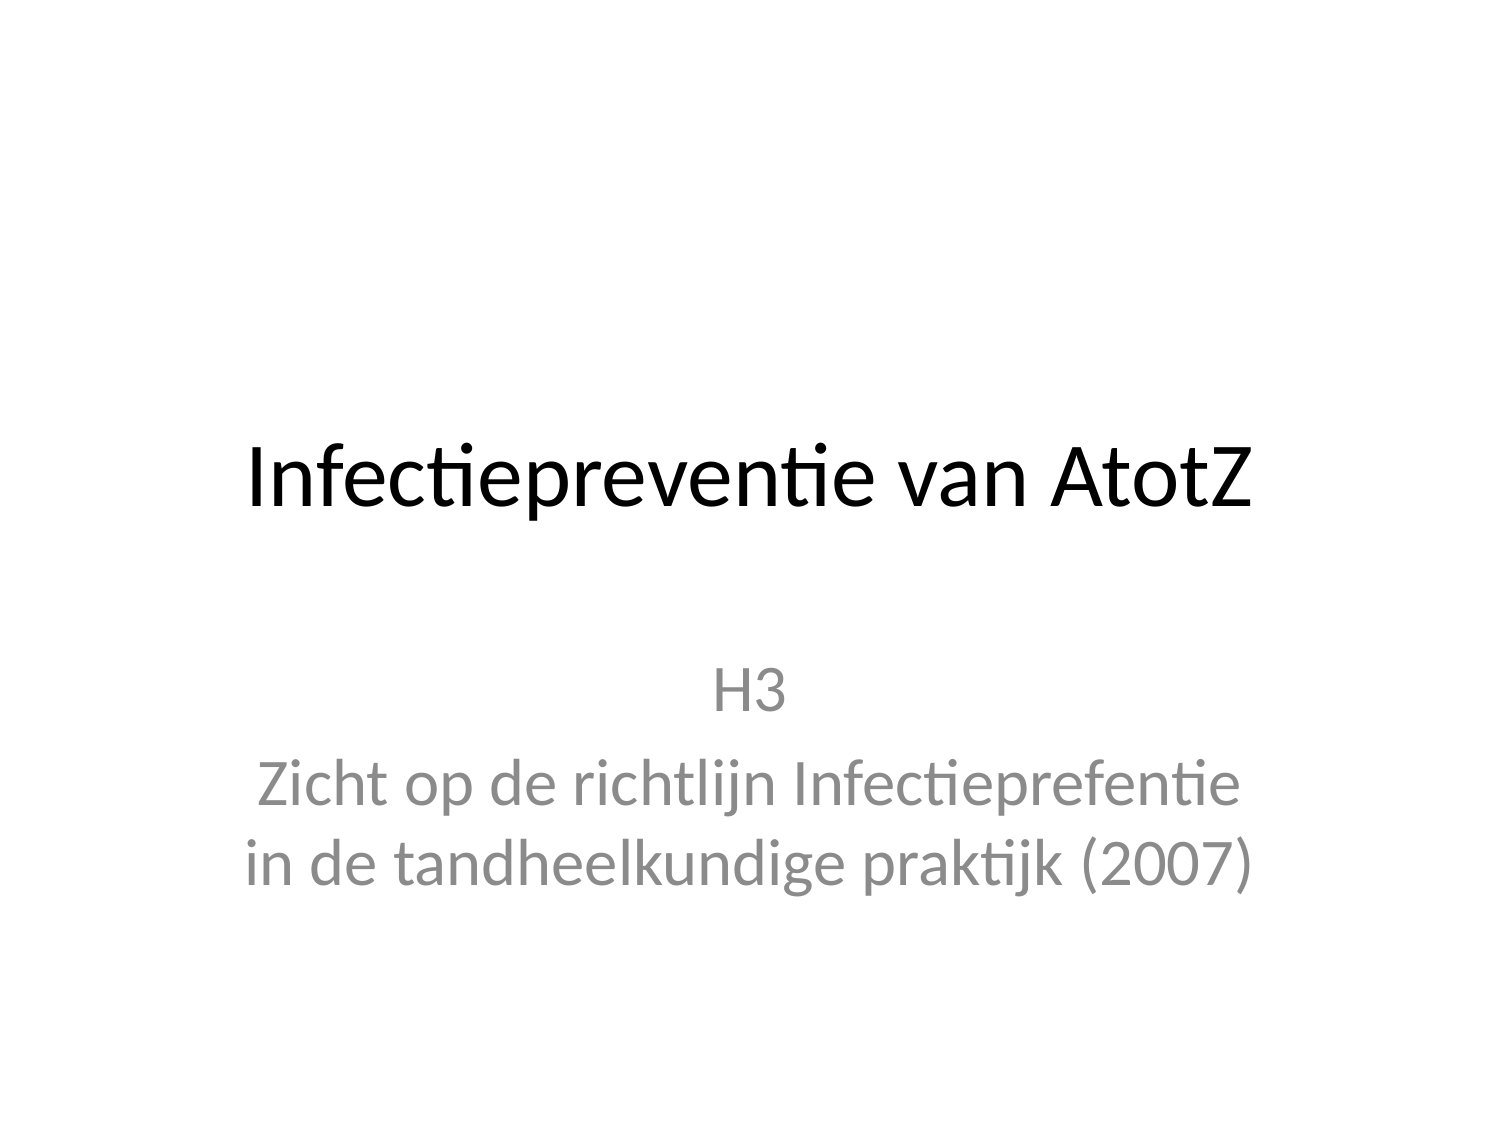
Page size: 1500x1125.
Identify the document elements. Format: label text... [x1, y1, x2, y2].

title Infectiepreventie van AtotZ [112, 349, 1388, 591]
subtitle H3 Zicht op de richtlijn Infectieprefentie in de tandheelkundige praktijk (2007) [225, 637, 1275, 925]
